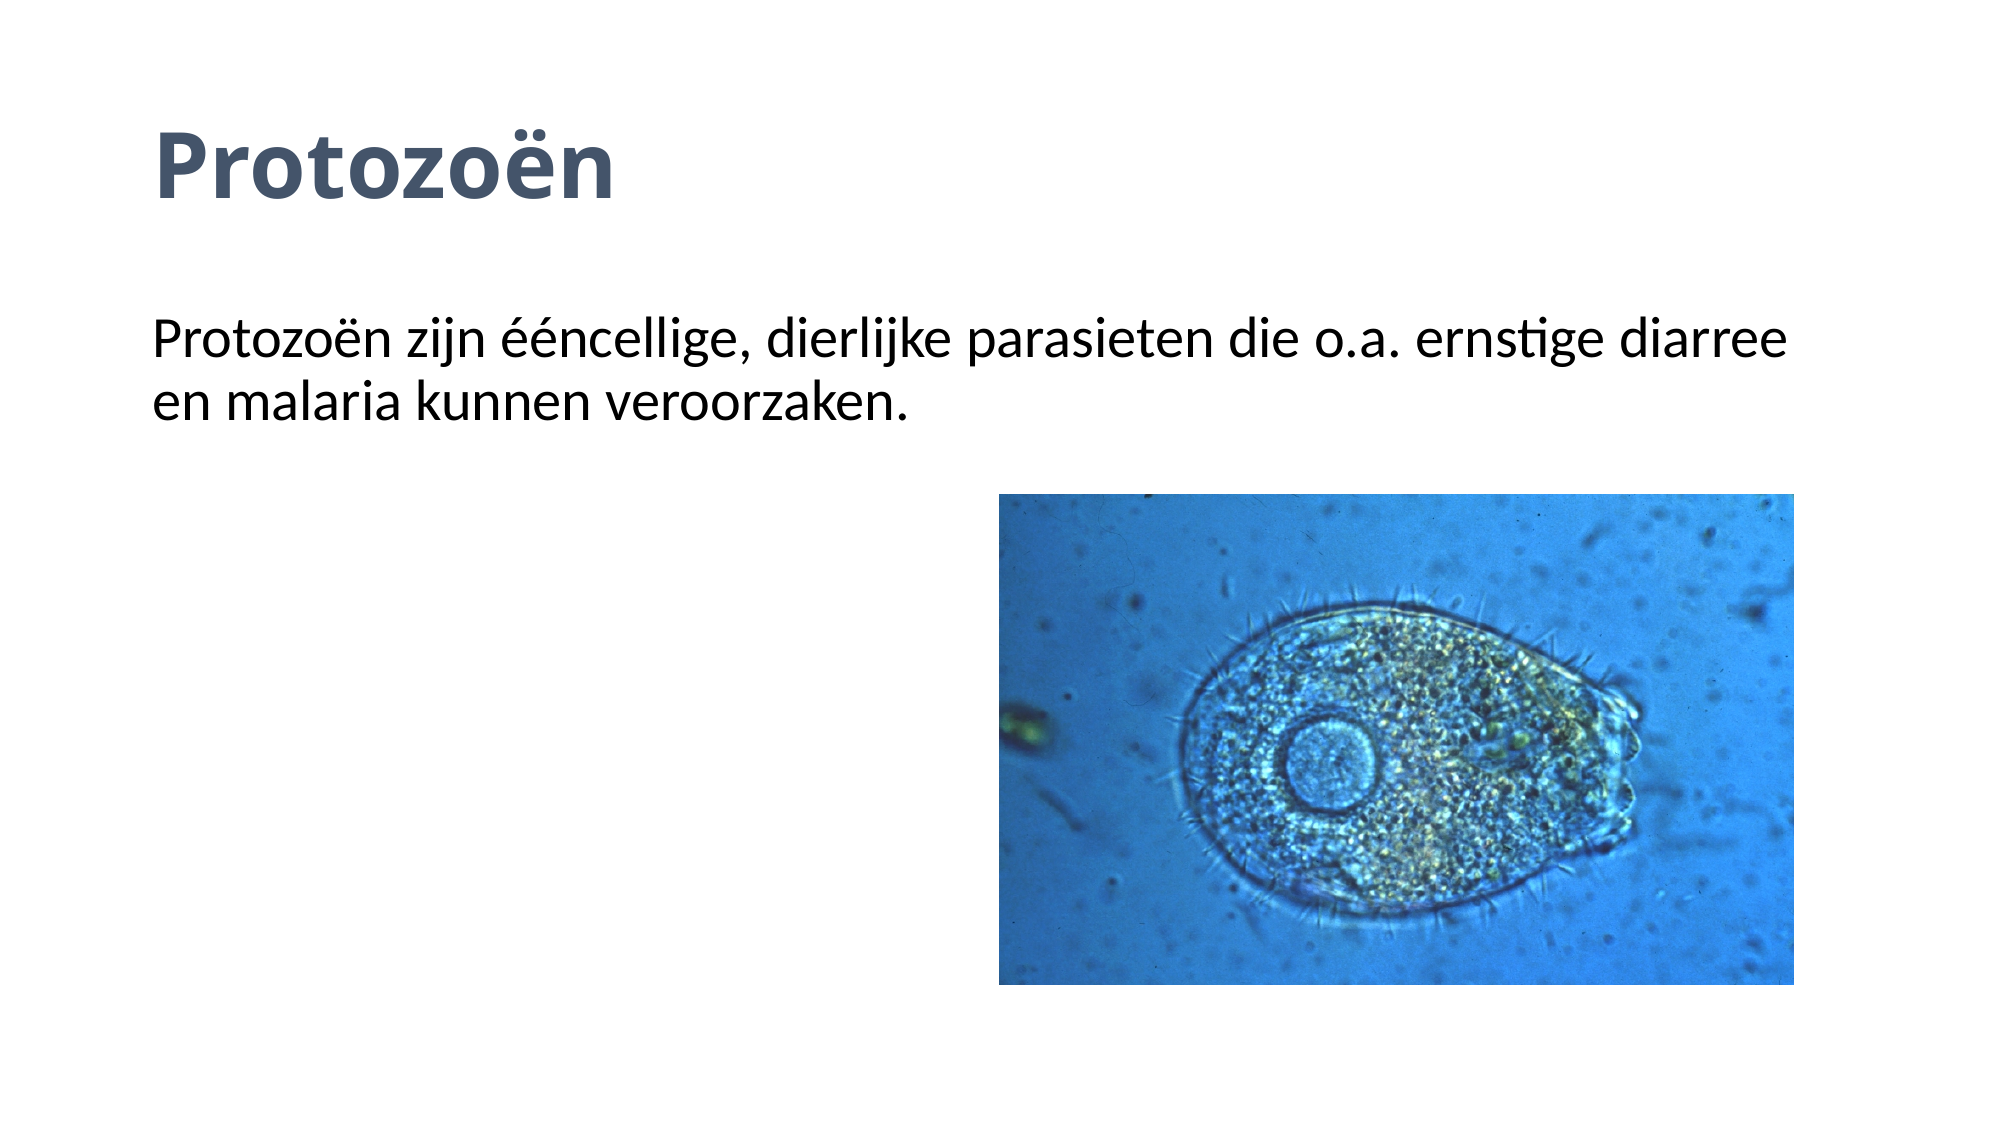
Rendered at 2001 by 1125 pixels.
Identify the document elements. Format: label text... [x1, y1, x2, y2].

picture [999, 494, 1794, 985]
title Protozoën [137, 59, 1863, 278]
list Protozoën zijn ééncellige, dierlijke parasieten die o.a. ernstige diarree en malaria kunnen veroorzaken. [137, 299, 1863, 1014]
